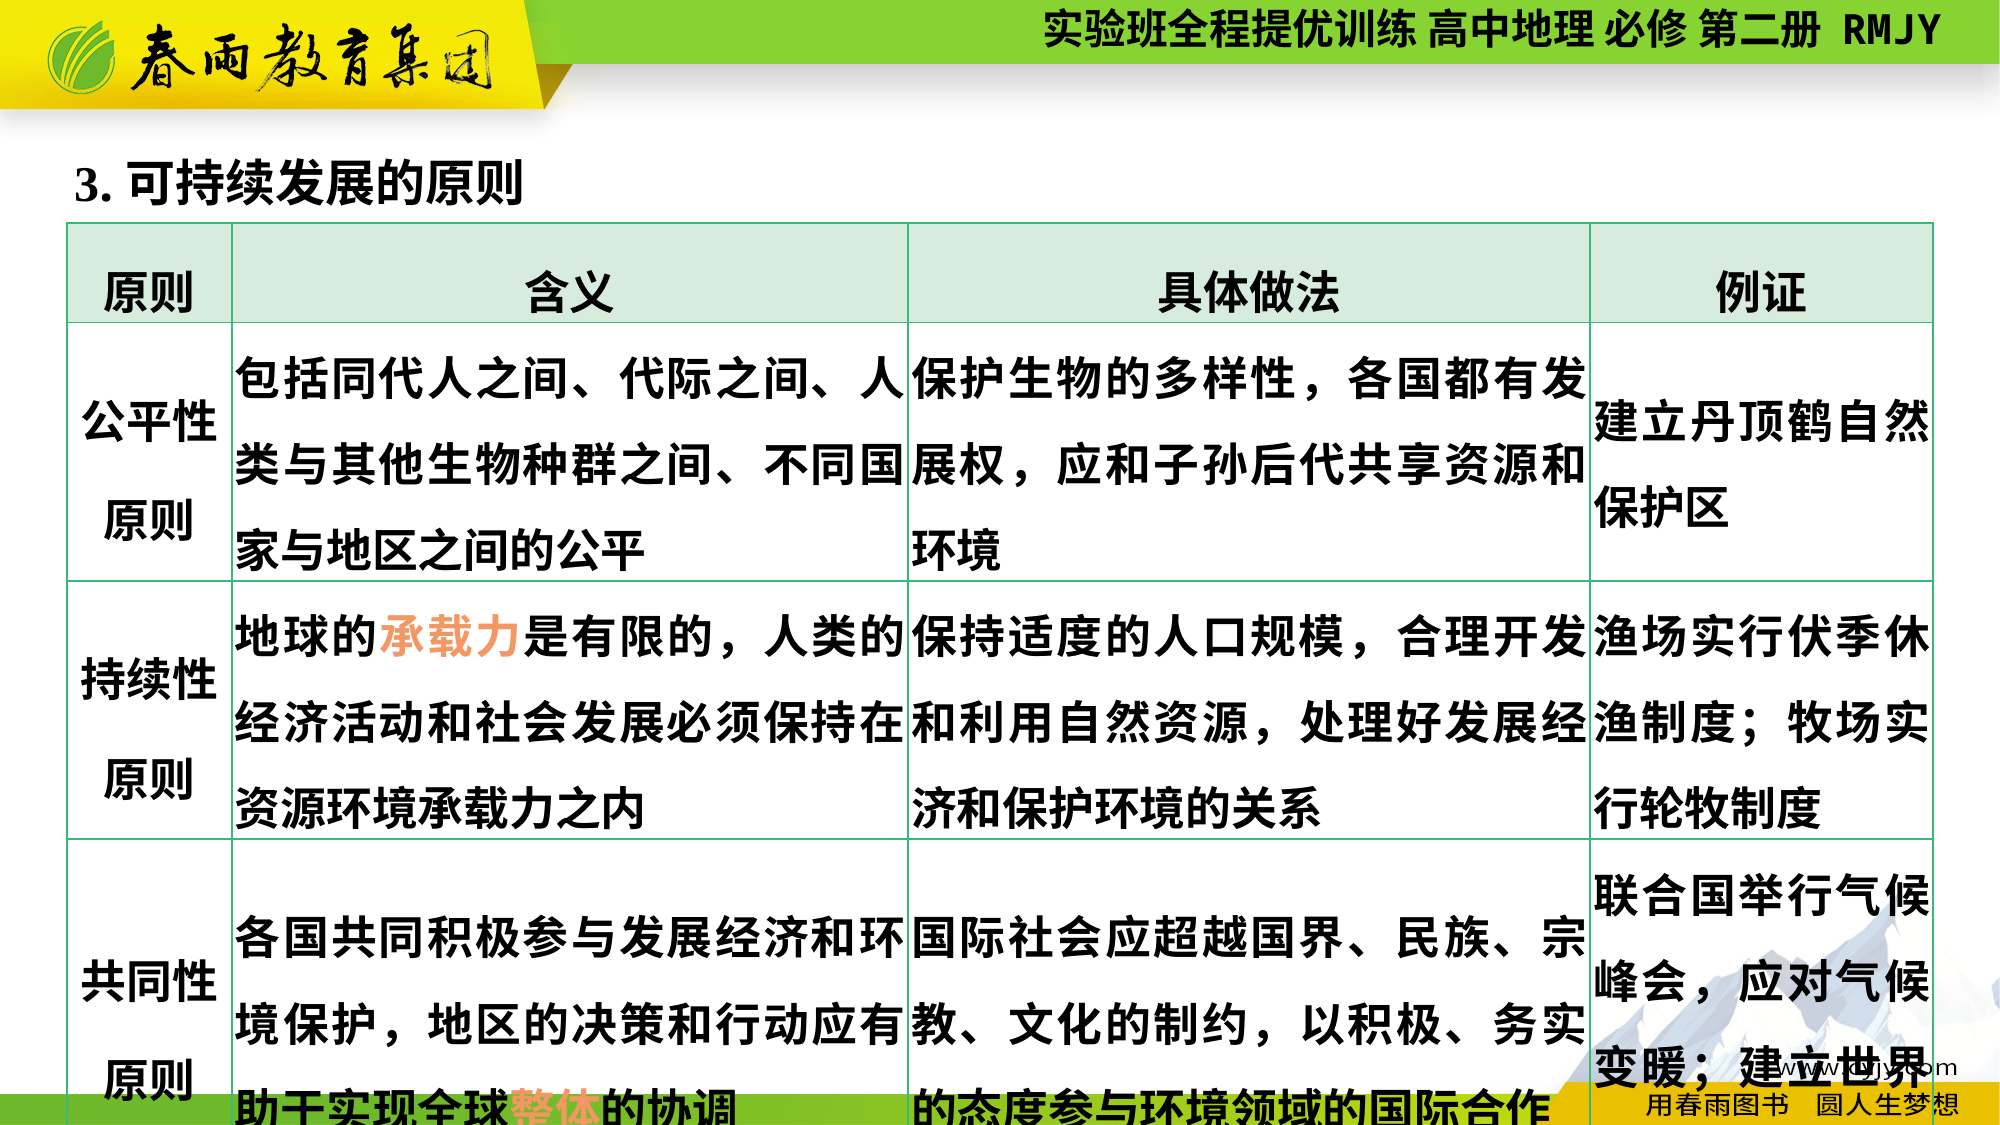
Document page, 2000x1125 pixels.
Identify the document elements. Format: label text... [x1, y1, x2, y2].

list 3.可持续发展的原则 [59, 113, 1944, 209]
table_cell 渔场实行伏季休渔制度；牧场实行轮牧制度 [1591, 582, 1932, 838]
table_cell 保护生物的多样性，各国都有发展权，应和子孙后代共享资源和环境 [909, 323, 1589, 580]
table_header 例证 [1591, 224, 1932, 322]
table_cell 建立丹顶鹤自然保护区 [1591, 323, 1932, 580]
table_cell 各国共同积极参与发展经济和环境保护，地区的决策和行动应有助于实现全球整体的协调 [233, 840, 907, 1125]
table_cell 持续性 原则 [68, 582, 231, 838]
table_cell 国际社会应超越国界、民族、宗教、文化的制约，以积极、务实的态度参与环境领域的国际合作 [909, 840, 1589, 1125]
table_cell 公平性 原则 [68, 323, 231, 580]
table_header 含义 [233, 224, 907, 322]
table_cell 联合国举行气候峰会，应对气候变暖；建立世界环保组织 [1591, 840, 1932, 1125]
picture [0, 0, 2000, 1125]
table_header 具体做法 [909, 224, 1589, 322]
table_cell 地球的承载力是有限的，人类的经济活动和社会发展必须保持在资源环境承载力之内 [233, 582, 907, 838]
table_header 原则 [68, 224, 231, 322]
table_cell 保持适度的人口规模，合理开发和利用自然资源，处理好发展经济和保护环境的关系 [909, 582, 1589, 838]
table_cell 共同性 原则 [68, 840, 231, 1125]
table_cell 包括同代人之间、代际之间、人类与其他生物种群之间、不同国家与地区之间的公平 [233, 323, 907, 580]
